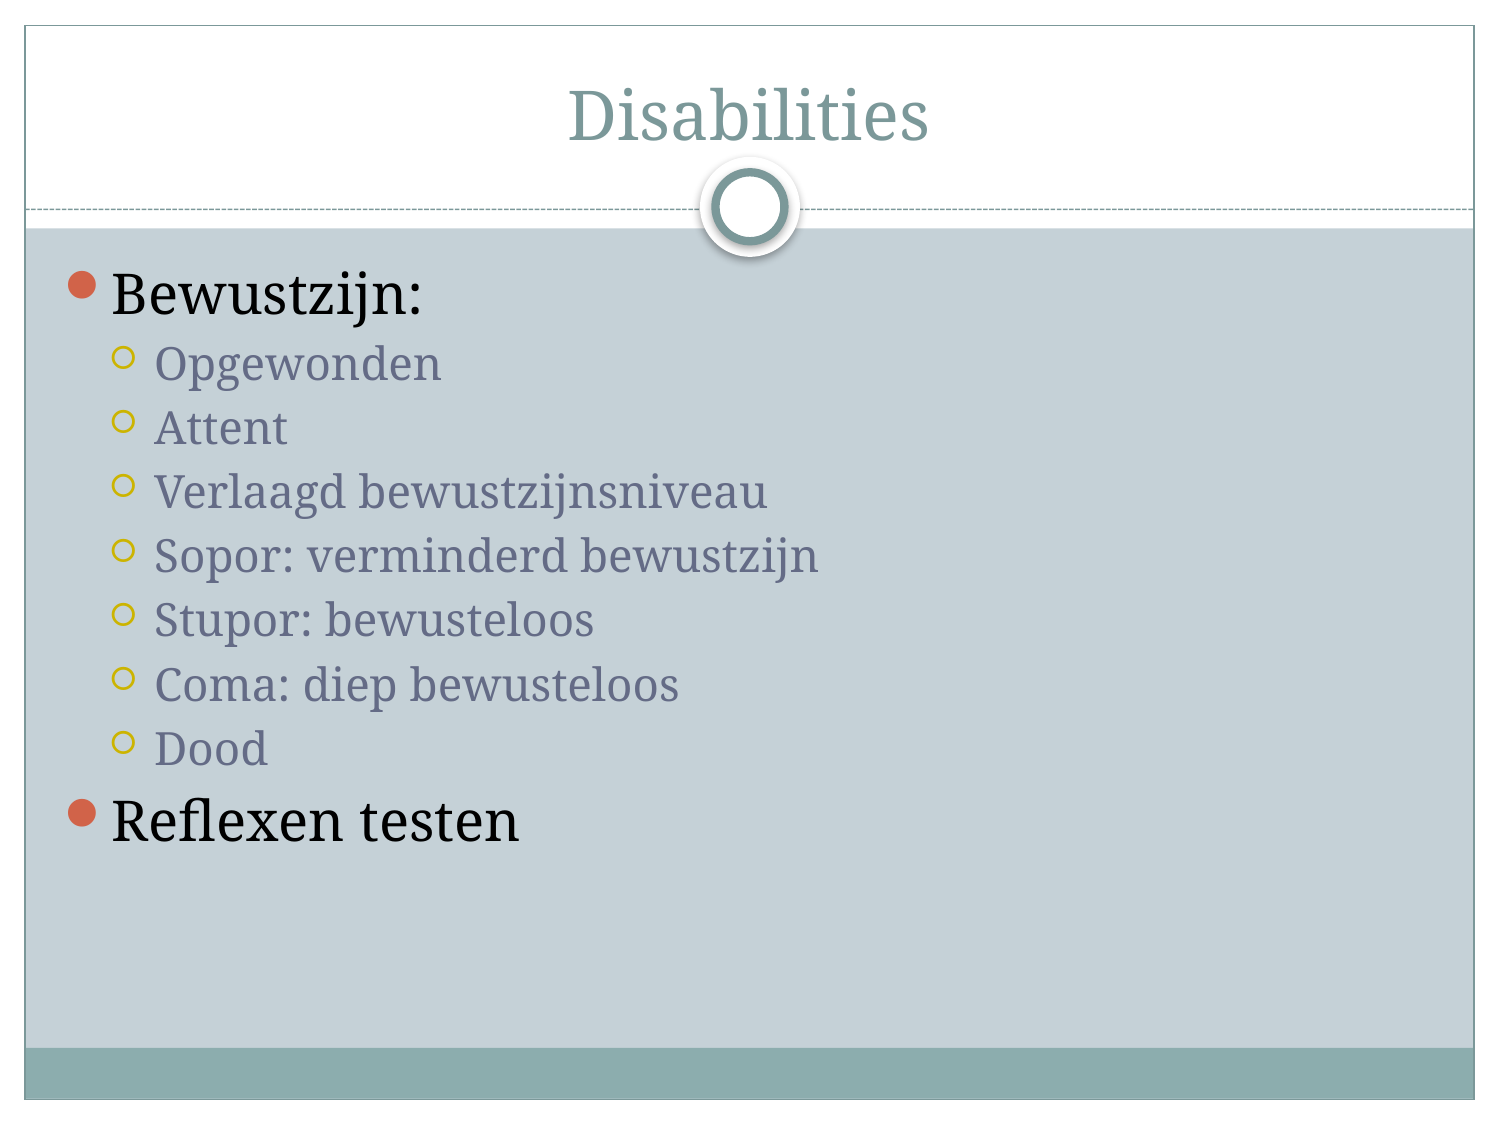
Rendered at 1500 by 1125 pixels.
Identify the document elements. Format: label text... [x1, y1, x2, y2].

list Bewustzijn: Opgewonden Attent Verlaagd bewustzijnsniveau Sopor: verminderd bewustzijn Stupor: bewusteloos Coma: diep bewusteloos Dood Reflexen testen [49, 250, 1445, 1001]
title Disabilities [49, 37, 1450, 162]
